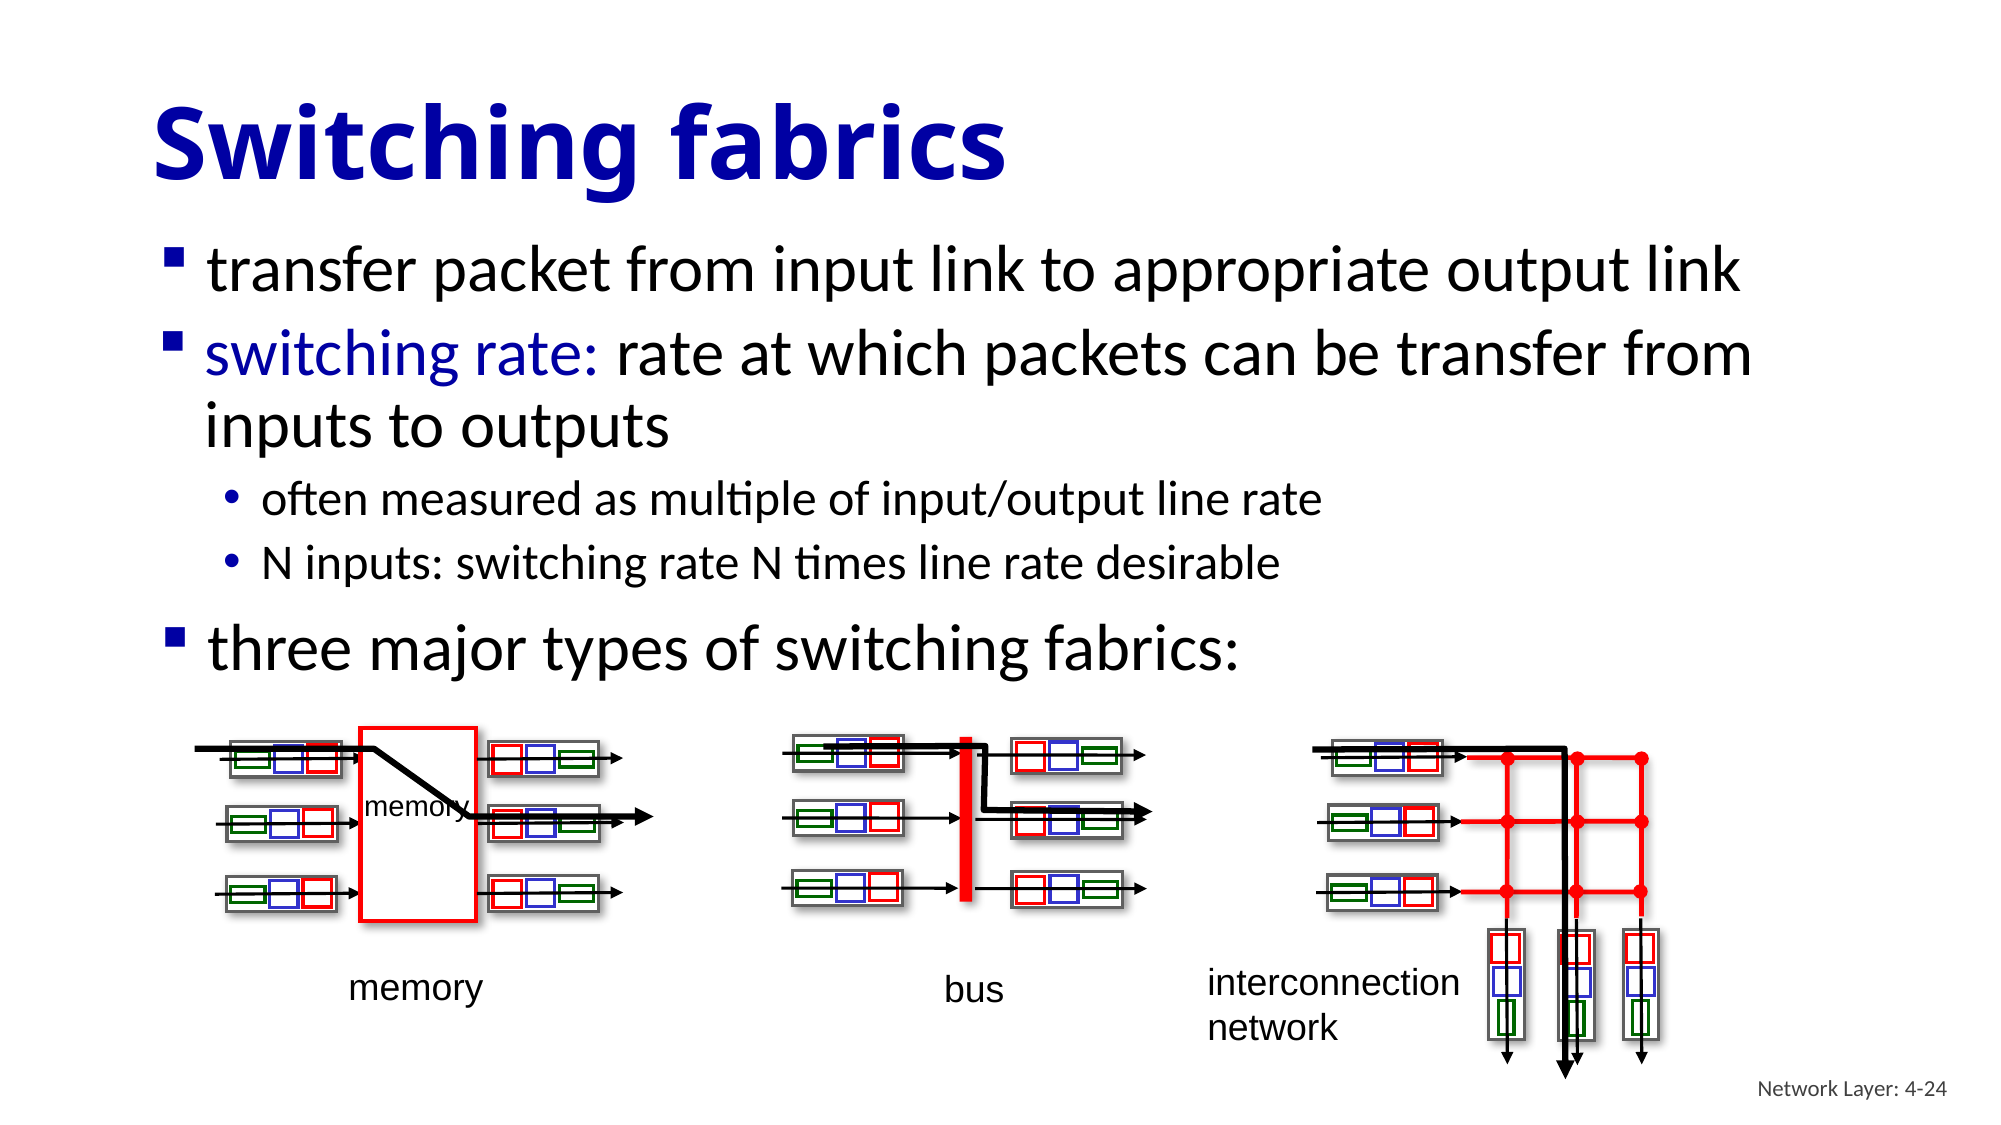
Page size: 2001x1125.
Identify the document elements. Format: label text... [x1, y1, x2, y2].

text_box bus [929, 957, 1020, 1017]
list transfer packet from input link to appropriate output link [133, 226, 1944, 331]
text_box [781, 870, 959, 906]
text_box [947, 745, 1105, 802]
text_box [975, 802, 1147, 839]
text_box three major types of switching fabrics: [134, 605, 1945, 713]
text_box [782, 800, 962, 836]
slide_number Network Layer: 4-24 [1512, 1056, 1963, 1117]
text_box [782, 735, 962, 771]
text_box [194, 728, 654, 1016]
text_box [1190, 740, 1659, 1080]
text_box switching rate: rate at which packets can be transfer from inputs to outputs often measured as multiple of input/output line rate N inputs: switching rate N times line rate desirable [132, 309, 1943, 691]
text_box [975, 871, 1147, 908]
text_box [1147, 808, 1153, 815]
title Switching fabrics [137, 74, 1863, 221]
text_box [976, 738, 1146, 774]
